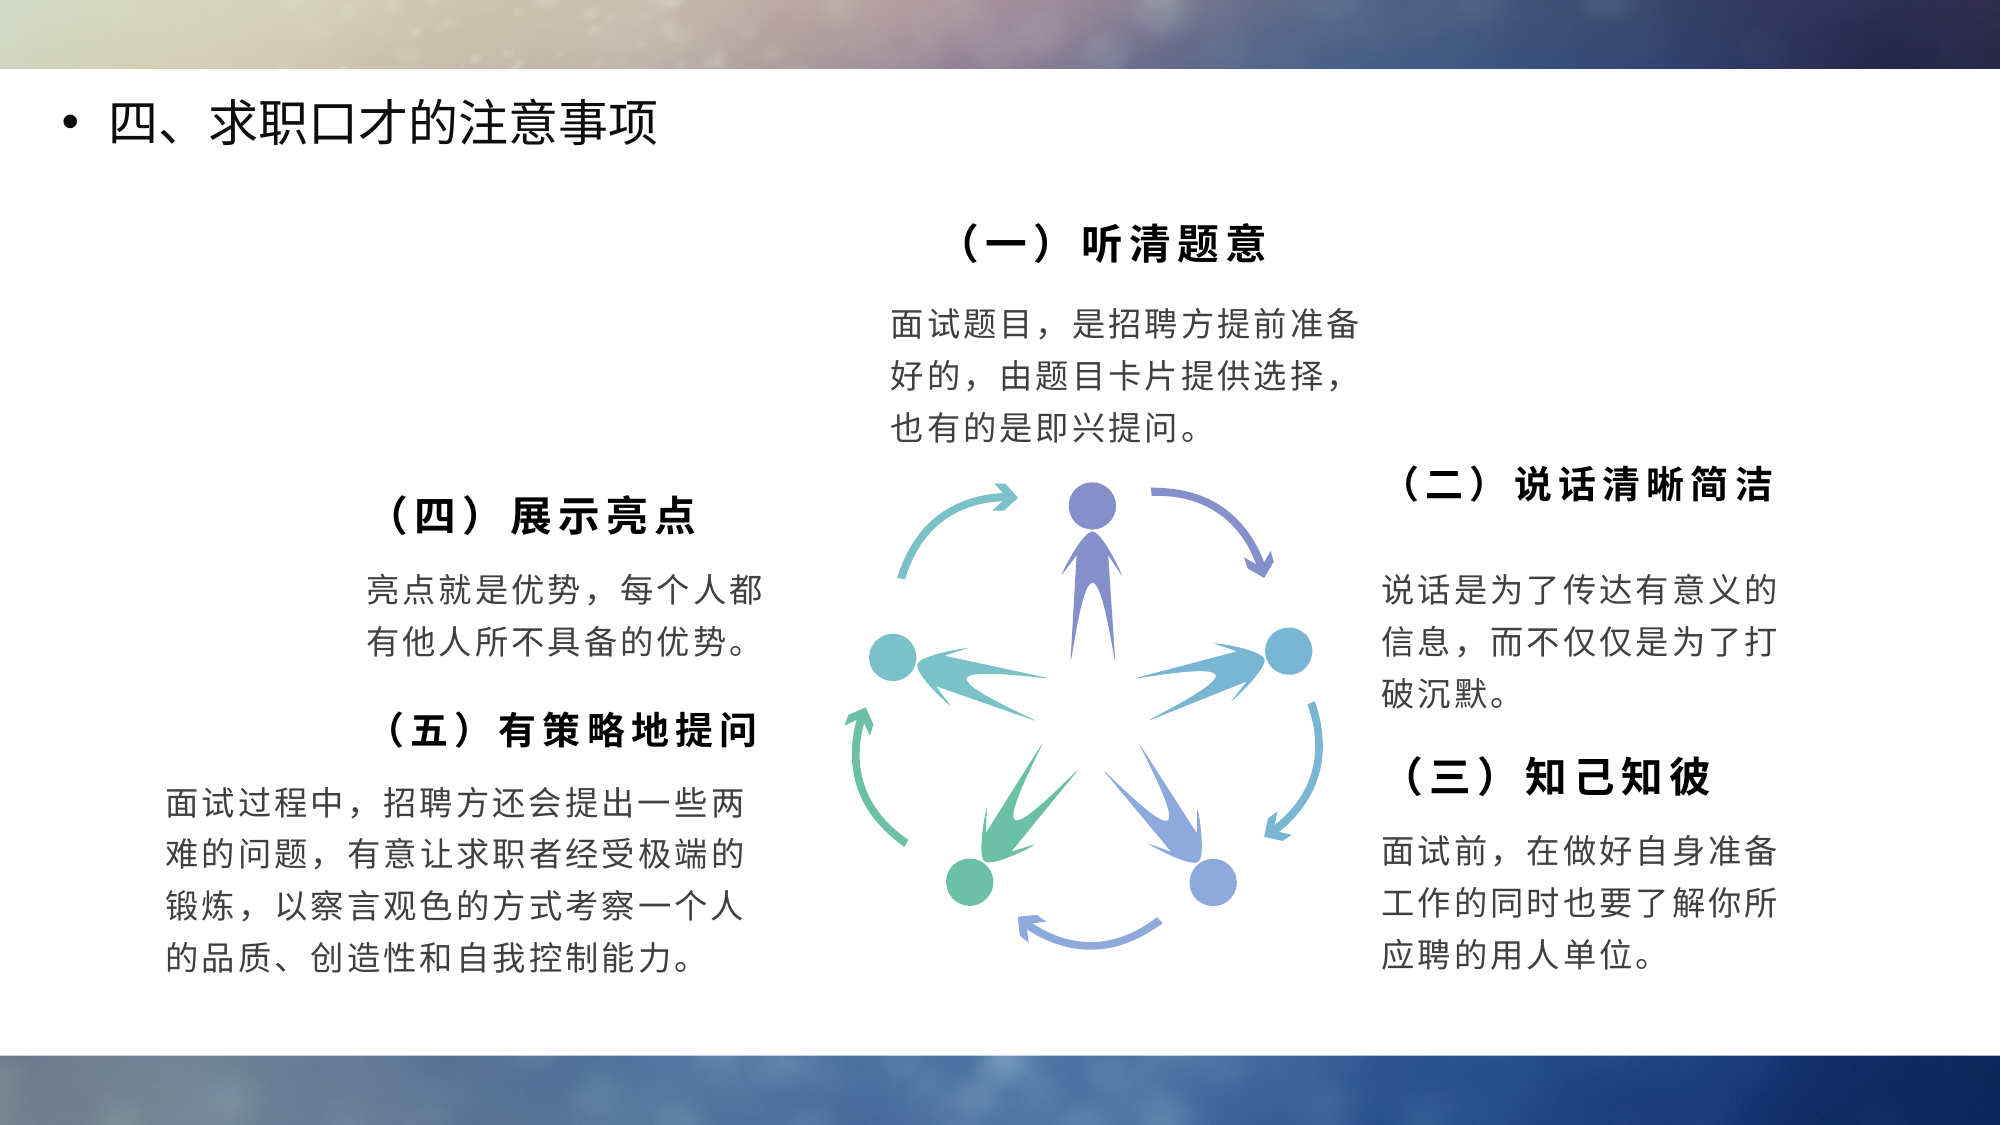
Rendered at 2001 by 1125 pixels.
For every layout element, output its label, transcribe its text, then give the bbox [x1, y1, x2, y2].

text_box [917, 648, 1047, 721]
text_box [1189, 858, 1237, 907]
text_box [1243, 550, 1274, 578]
text_box [981, 744, 1078, 863]
text_box （二）说话清晰简洁 [1366, 441, 1800, 517]
text_box 说话是为了传达有意义的信息，而不仅仅是为了打 破沉默。 [1366, 550, 1800, 706]
text_box [1027, 917, 1163, 950]
text_box （三）知己知彼 [1366, 733, 1800, 809]
picture [0, 0, 2000, 69]
text_box 四、求职口才的注意事项 [46, 84, 715, 160]
text_box [844, 707, 874, 736]
text_box [1017, 914, 1047, 943]
text_box [1264, 811, 1292, 841]
text_box [851, 719, 909, 847]
text_box [1274, 701, 1323, 832]
text_box [869, 633, 917, 681]
text_box [1068, 482, 1117, 530]
text_box [897, 493, 1006, 580]
text_box [1150, 487, 1264, 566]
text_box （四）展示亮点 [351, 472, 785, 548]
text_box [992, 483, 1018, 511]
text_box 面试前，在做好自身准备工作的同时也要了解你所应聘的用人单位。 [1366, 811, 1800, 967]
text_box [1265, 627, 1313, 675]
text_box （五）有策略地提问 [351, 687, 784, 762]
text_box （一）听清题意 [886, 200, 1319, 276]
text_box 面试过程中，招聘方还会提出一些两难的问题，有意让求职者经受极端的 锻炼，以察言观色的方式考察一个人的品质、创造性和自我控制能力。 [150, 762, 785, 967]
text_box 面试题目，是招聘方提前准备好的，由题目卡片提供选择，也有的是即兴提问。 [875, 283, 1405, 465]
text_box [1135, 643, 1265, 721]
picture [0, 1056, 2000, 1125]
text_box [946, 858, 994, 906]
text_box [1061, 531, 1123, 661]
text_box [1104, 745, 1202, 863]
text_box 亮点就是优势，每个人都有他人所不具备的优势。 [351, 550, 785, 706]
